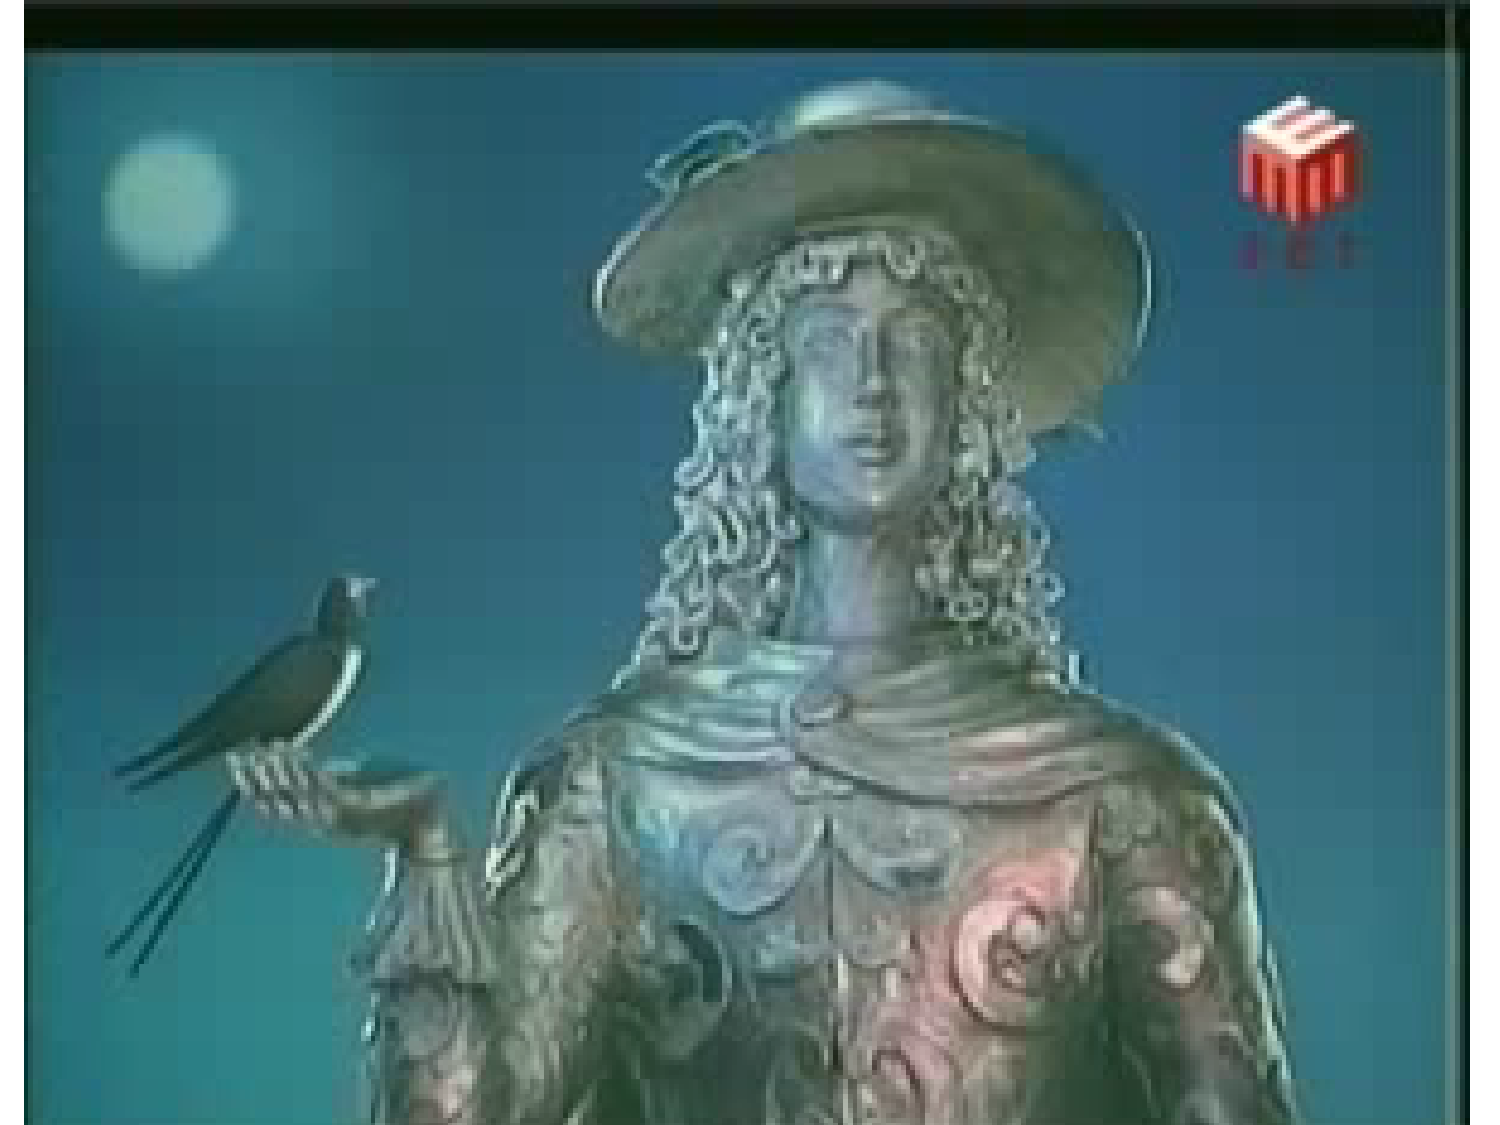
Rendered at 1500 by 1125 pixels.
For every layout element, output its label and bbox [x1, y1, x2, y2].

list [23, 0, 1471, 1125]
